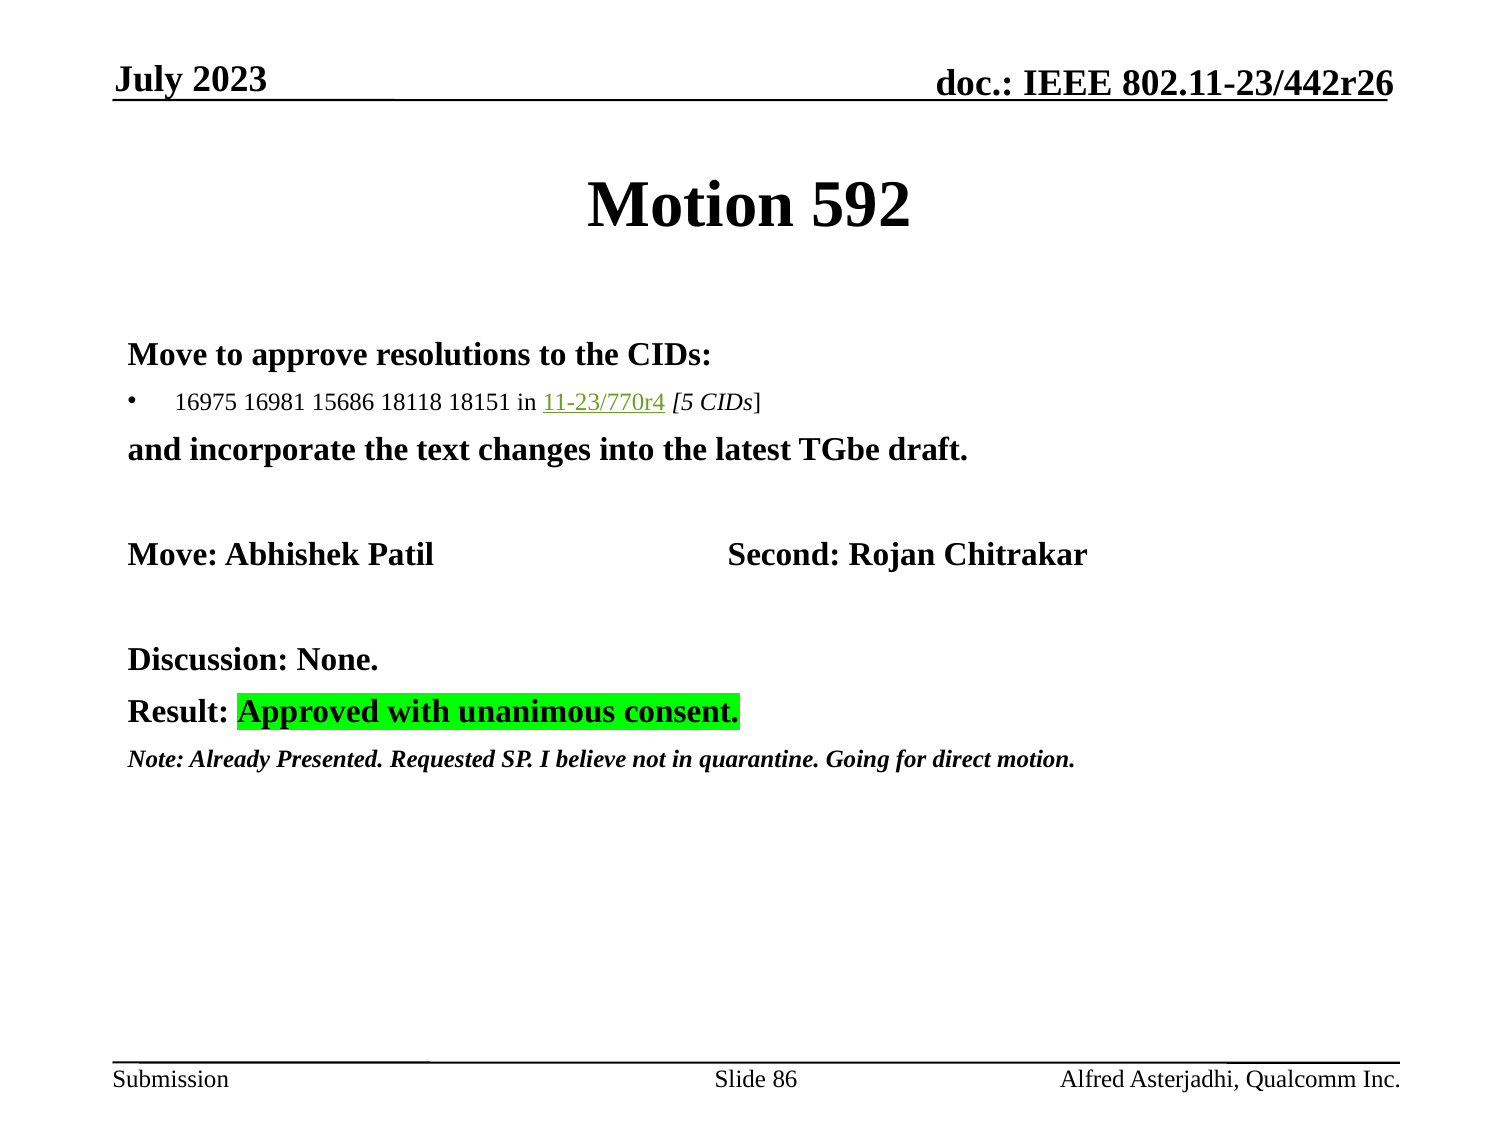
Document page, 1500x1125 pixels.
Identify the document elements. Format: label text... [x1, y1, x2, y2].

title Motion 592 [112, 112, 1388, 288]
slide_number Slide 86 [712, 1061, 800, 1123]
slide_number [114, 54, 423, 100]
footer Alfred Asterjadhi, Qualcomm Inc. [878, 1061, 1402, 1093]
list Move to approve resolutions to the CIDs: 16975 16981 15686 18118 18151 in 11-23/770r4 [5 CIDs] and incorporate the text changes into the latest TGbe draft. Move: Abhishek Patil Second: Rojan Chitrakar Discussion: None. Result: Approved with unanimous consent. Note: Already Presented. Requested SP. I believe not in quarantine. Going for direct motion. [112, 324, 1388, 1063]
